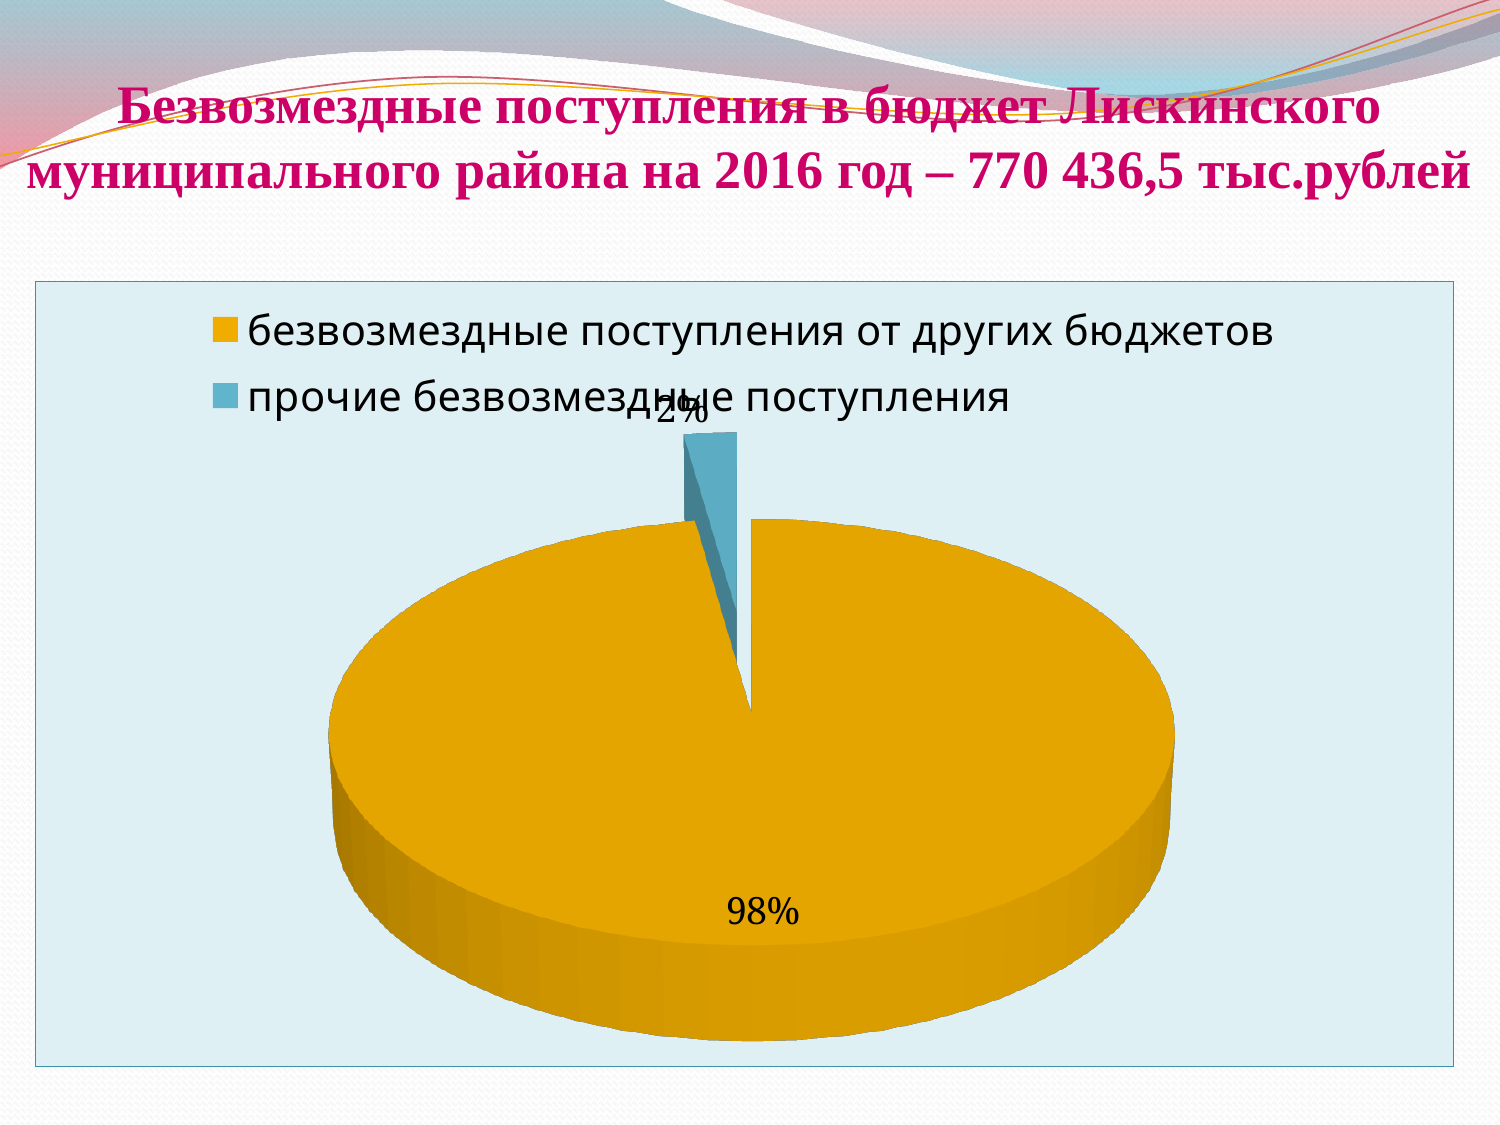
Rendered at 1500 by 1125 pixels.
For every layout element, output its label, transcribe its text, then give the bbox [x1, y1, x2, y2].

chart [34, 280, 1454, 1067]
title Безвозмездные поступления в бюджет Лискинского муниципального района на 2016 год – 770 436,5 тыс.рублей [0, 35, 1500, 200]
